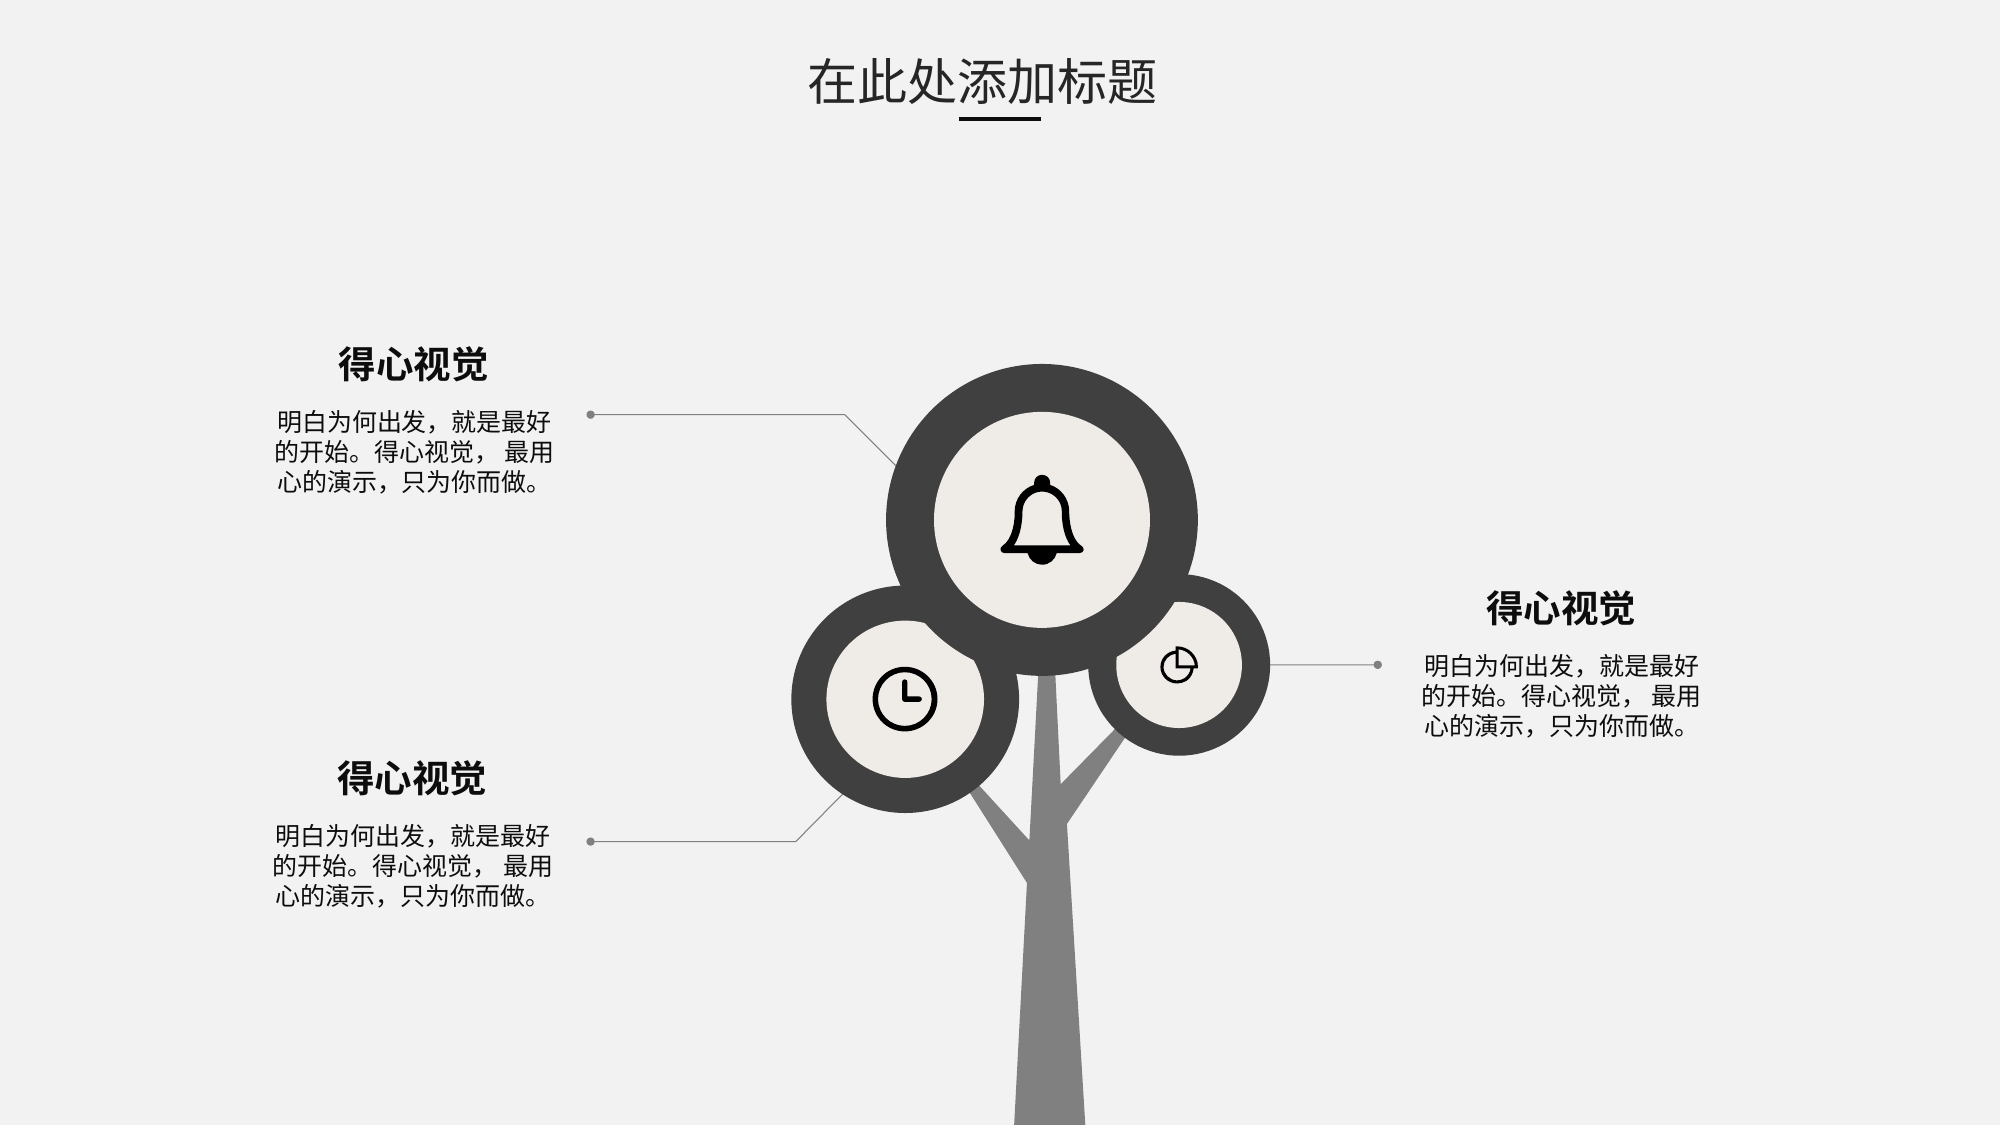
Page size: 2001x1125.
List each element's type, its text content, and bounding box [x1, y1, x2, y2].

text_box 得心视觉 [337, 755, 488, 801]
text_box 在此处添加标题 [792, 43, 1208, 118]
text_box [872, 666, 938, 732]
text_box 得心视觉 [1486, 585, 1637, 631]
text_box [1116, 601, 1242, 729]
text_box [791, 585, 1020, 814]
text_box 明白为何出发，就是最好的开始。得心视觉， 最用心的演示，只为你而做。 [1415, 650, 1709, 741]
text_box [586, 789, 842, 846]
text_box [1271, 660, 1382, 669]
text_box [1088, 574, 1271, 756]
text_box [934, 411, 1150, 628]
text_box [1160, 646, 1198, 684]
text_box 明白为何出发，就是最好的开始。得心视觉， 最用心的演示，只为你而做。 [266, 820, 561, 911]
text_box [970, 676, 1125, 1125]
text_box [1000, 474, 1084, 565]
text_box [586, 410, 896, 473]
text_box 明白为何出发，就是最好的开始。得心视觉， 最用心的演示，只为你而做。 [267, 406, 562, 497]
text_box [826, 620, 985, 778]
text_box [886, 363, 1198, 676]
text_box 得心视觉 [338, 341, 489, 387]
